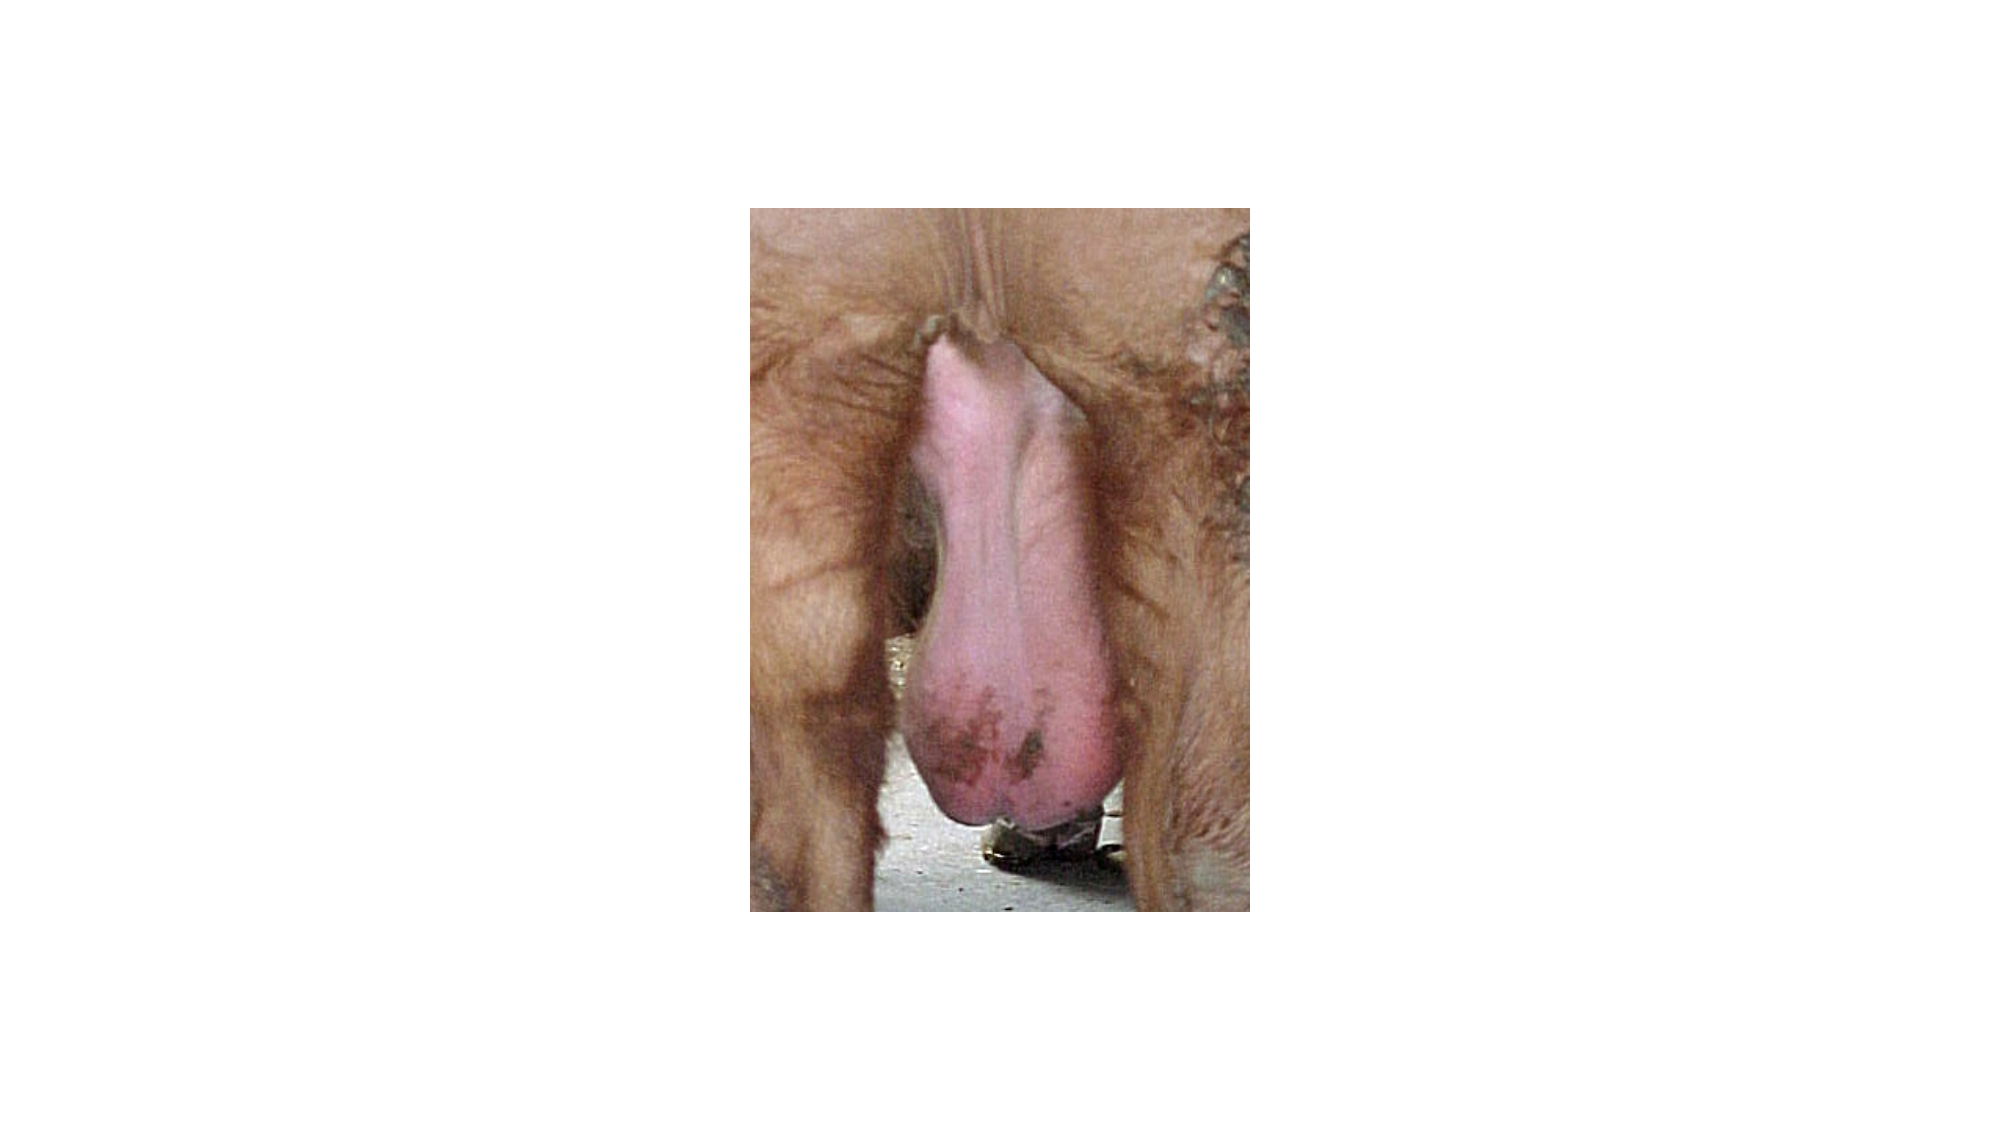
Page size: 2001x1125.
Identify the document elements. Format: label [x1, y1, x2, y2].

list [750, 208, 1250, 912]
